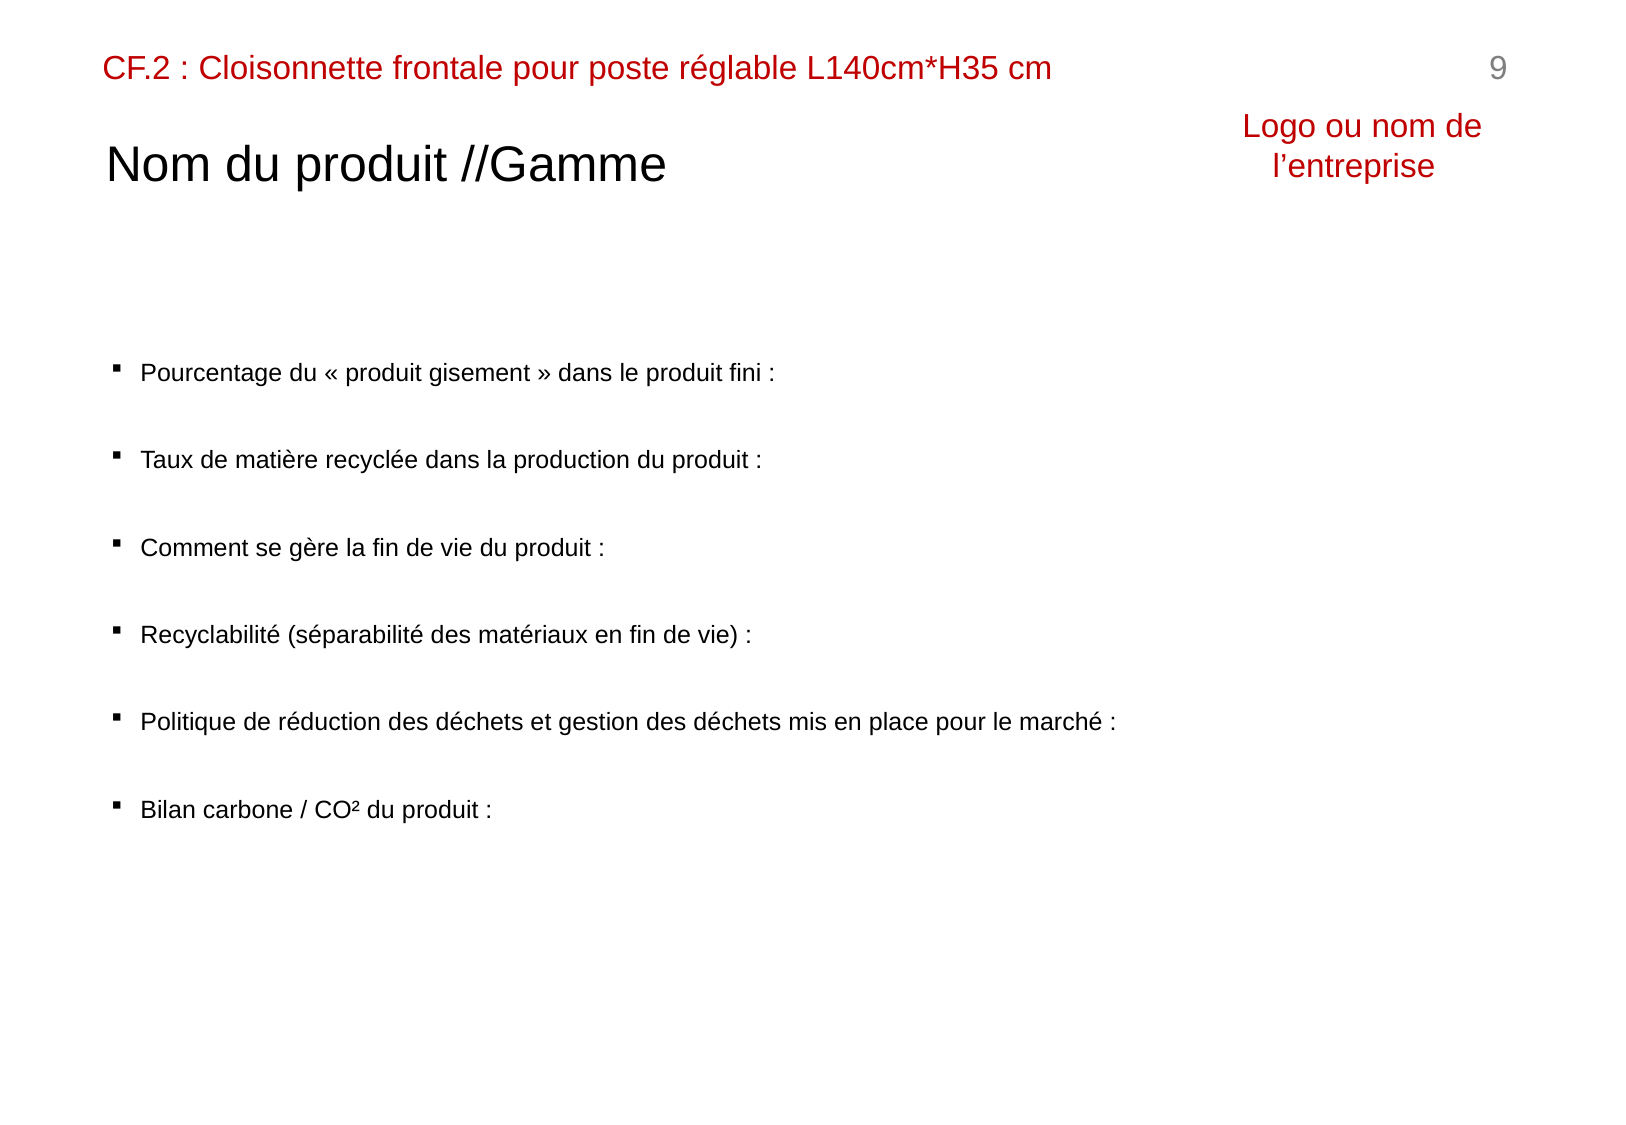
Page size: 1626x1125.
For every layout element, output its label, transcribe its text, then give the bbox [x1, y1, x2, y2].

list Nom du produit //Gamme [91, 109, 1523, 215]
title CF.2 : Cloisonnette frontale pour poste réglable L140cm*H35 cm [102, 19, 1426, 109]
slide_number 9 [1426, 19, 1523, 91]
text_box Pourcentage du « produit gisement » dans le produit fini : Taux de matière recyclée dans la production du produit : Comment se gère la fin de vie du produit : Recyclabilité (séparabilité des matériaux en fin de vie) : Politique de réduction des déchets et gestion des déchets mis en place pour le marché : Bilan carbone / CO² du produit : [81, 304, 1333, 1067]
text_box Logo ou nom de l’entreprise [1141, 91, 1567, 197]
